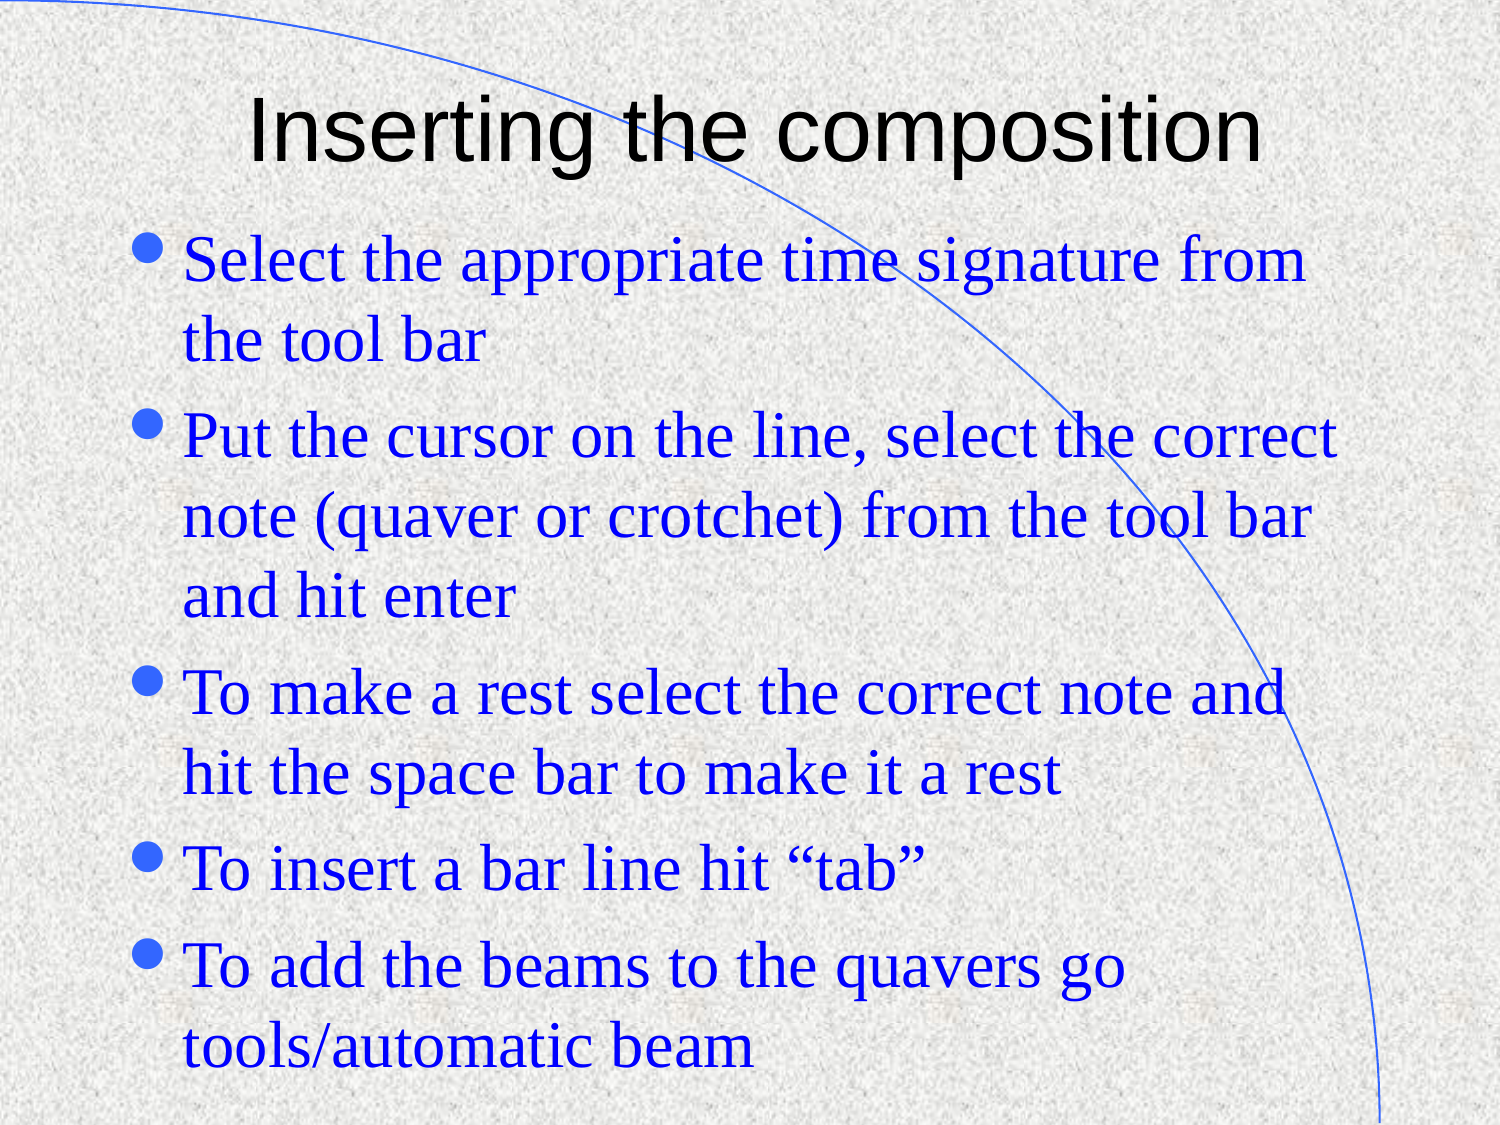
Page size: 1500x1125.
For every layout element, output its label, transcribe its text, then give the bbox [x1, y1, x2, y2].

picture [0, 0, 1500, 1125]
title Inserting the composition [49, 61, 1463, 188]
list Select the appropriate time signature from the tool bar Put the cursor on the line, select the correct note (quaver or crotchet) from the tool bar and hit enter To make a rest select the correct note and hit the space bar to make it a rest To insert a bar line hit “tab” To add the beams to the quavers go tools/automatic beam [112, 206, 1388, 1089]
